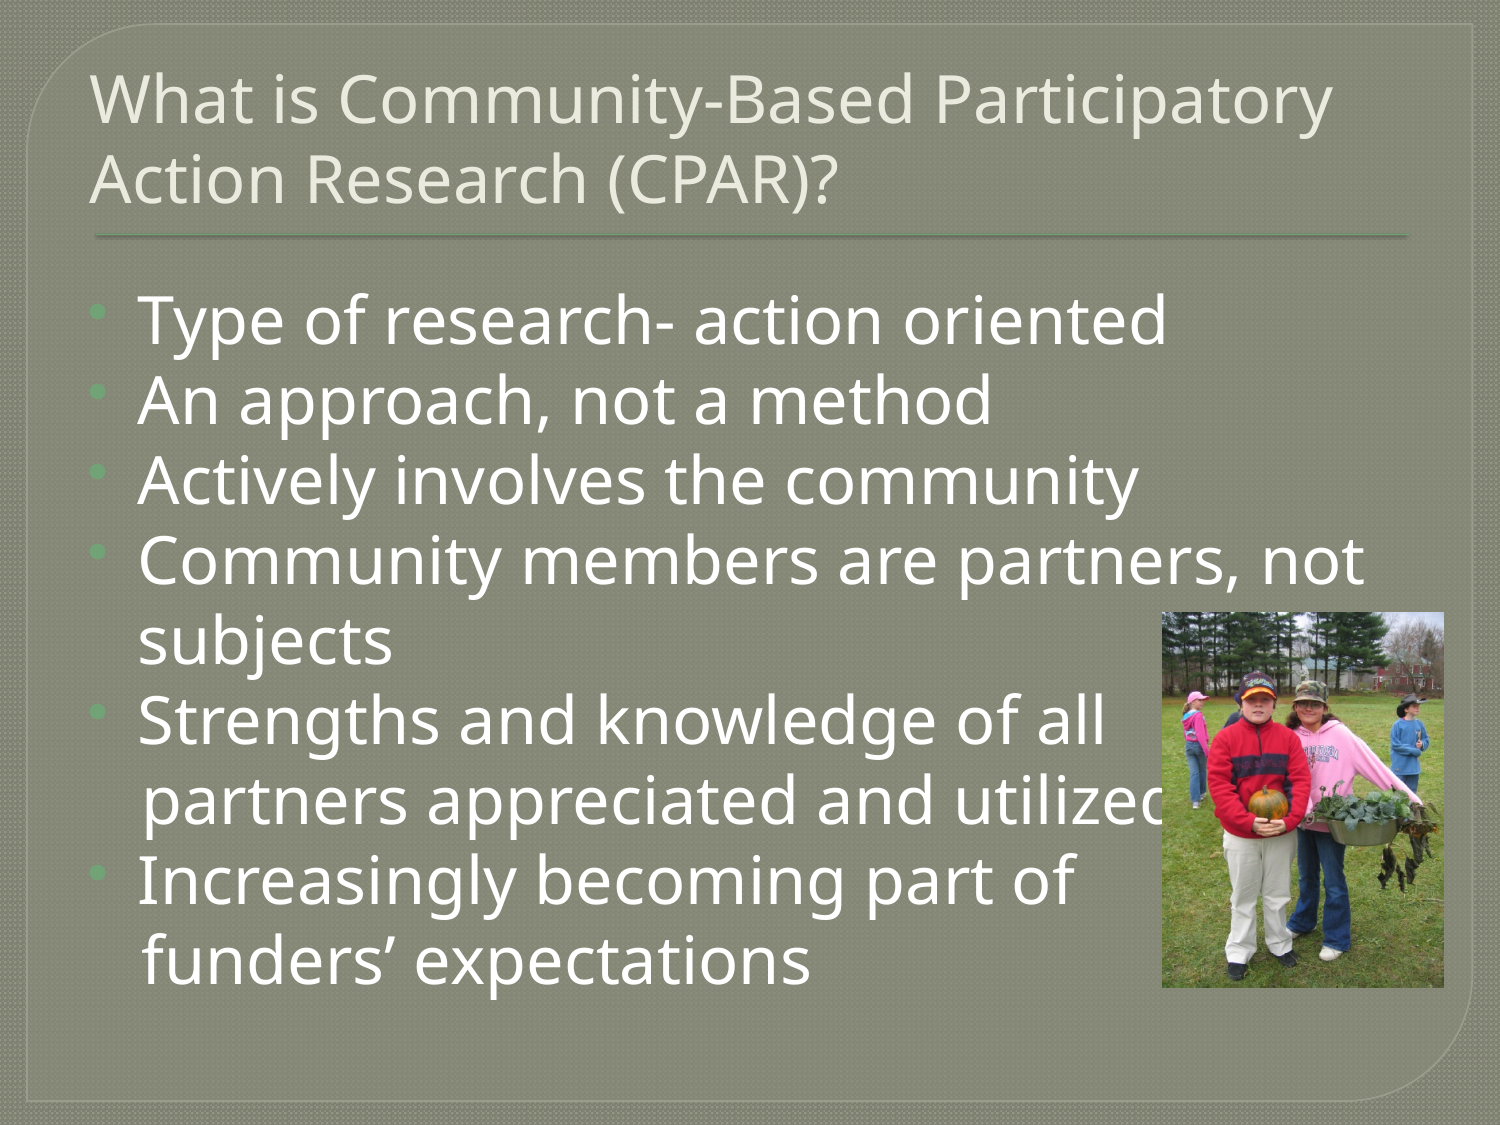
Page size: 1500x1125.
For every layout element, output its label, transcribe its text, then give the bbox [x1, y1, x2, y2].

list Type of research- action oriented An approach, not a method Actively involves the community Community members are partners, not subjects Strengths and knowledge of all partners appreciated and utilized Increasingly becoming part of funders’ expectations [75, 270, 1425, 1013]
text_box What is Community-Based Participatory Action Research (CPAR)? [75, 49, 1500, 225]
picture [1162, 612, 1444, 988]
